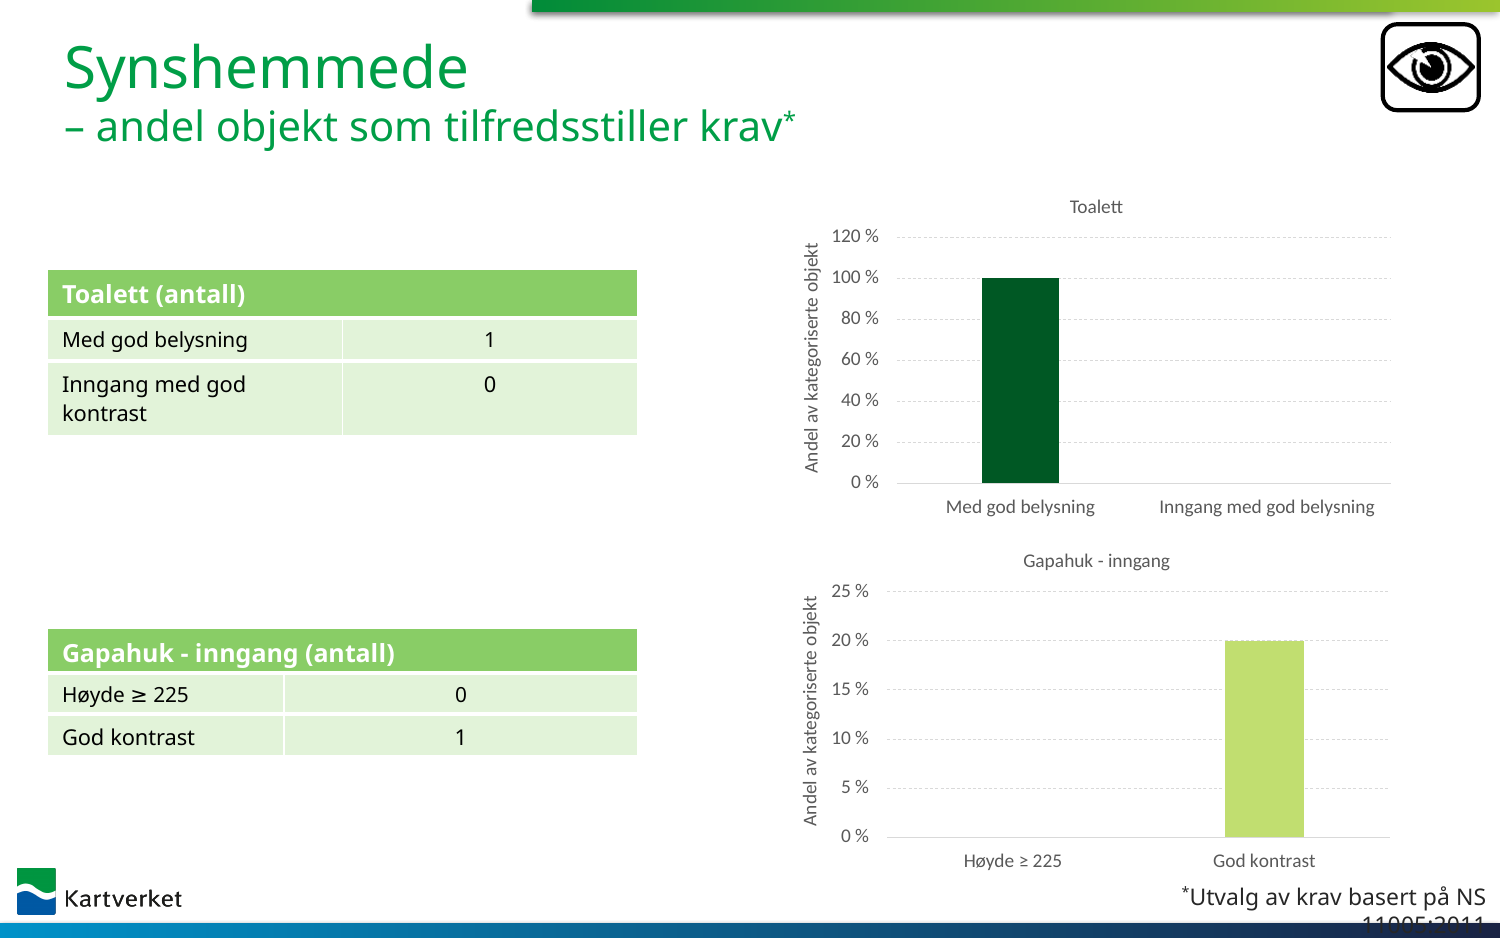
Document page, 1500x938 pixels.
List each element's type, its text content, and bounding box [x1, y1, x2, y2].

table_cell God kontrast [48, 716, 283, 755]
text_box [1382, 24, 1480, 111]
text_box *Utvalg av krav basert på NS 11005:2011 [1068, 873, 1500, 938]
table_cell 0 [343, 363, 637, 435]
picture [791, 541, 1402, 880]
picture [791, 187, 1402, 526]
table_header Toalett (antall) [48, 270, 637, 316]
text_box Synshemmede – andel objekt som tilfredsstiller krav* [49, 24, 1431, 158]
table_cell Høyde ≥ 225 [48, 675, 283, 712]
table_cell 1 [285, 716, 637, 755]
table_cell 0 [285, 675, 637, 712]
table_cell Med god belysning [48, 320, 342, 359]
table_cell Inngang med god kontrast [48, 363, 342, 435]
table_cell 1 [343, 320, 637, 359]
table_header Gapahuk - inngang (antall) [48, 629, 637, 671]
